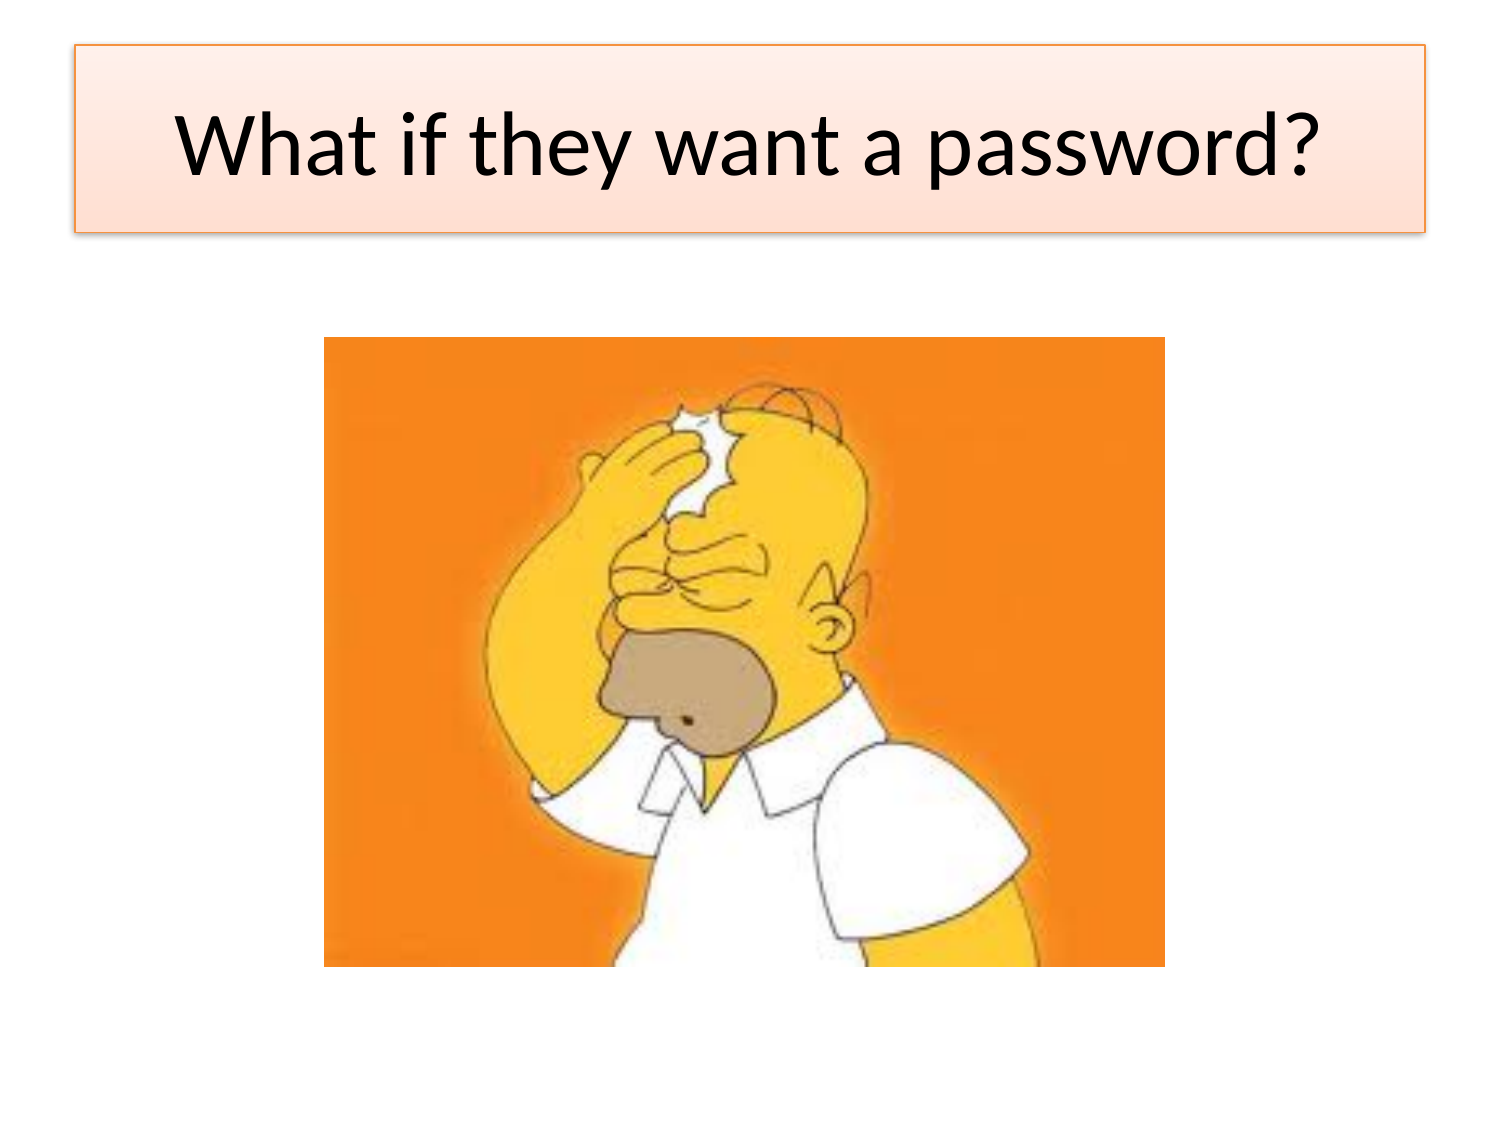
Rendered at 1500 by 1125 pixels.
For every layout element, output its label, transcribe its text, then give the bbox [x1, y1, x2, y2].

title What if they want a password? [74, 44, 1426, 233]
picture [324, 337, 1166, 967]
